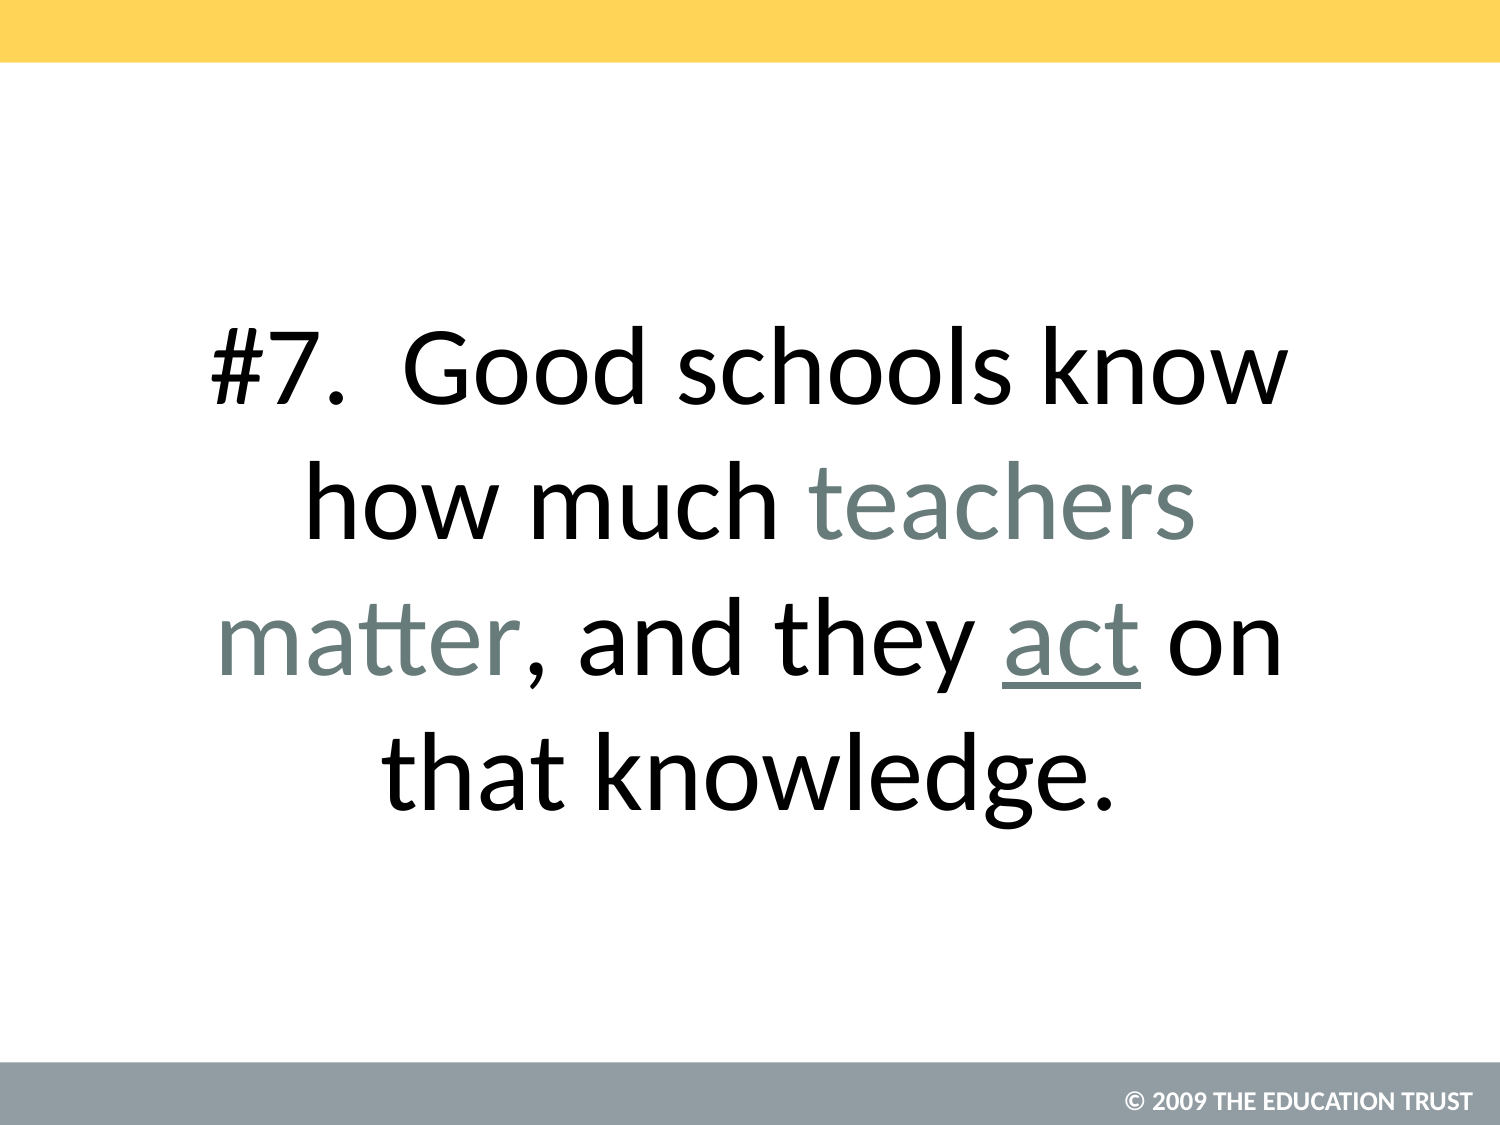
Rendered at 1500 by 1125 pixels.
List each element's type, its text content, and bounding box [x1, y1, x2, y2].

title #7. Good schools know how much teachers matter, and they act on that knowledge. [112, 262, 1388, 863]
